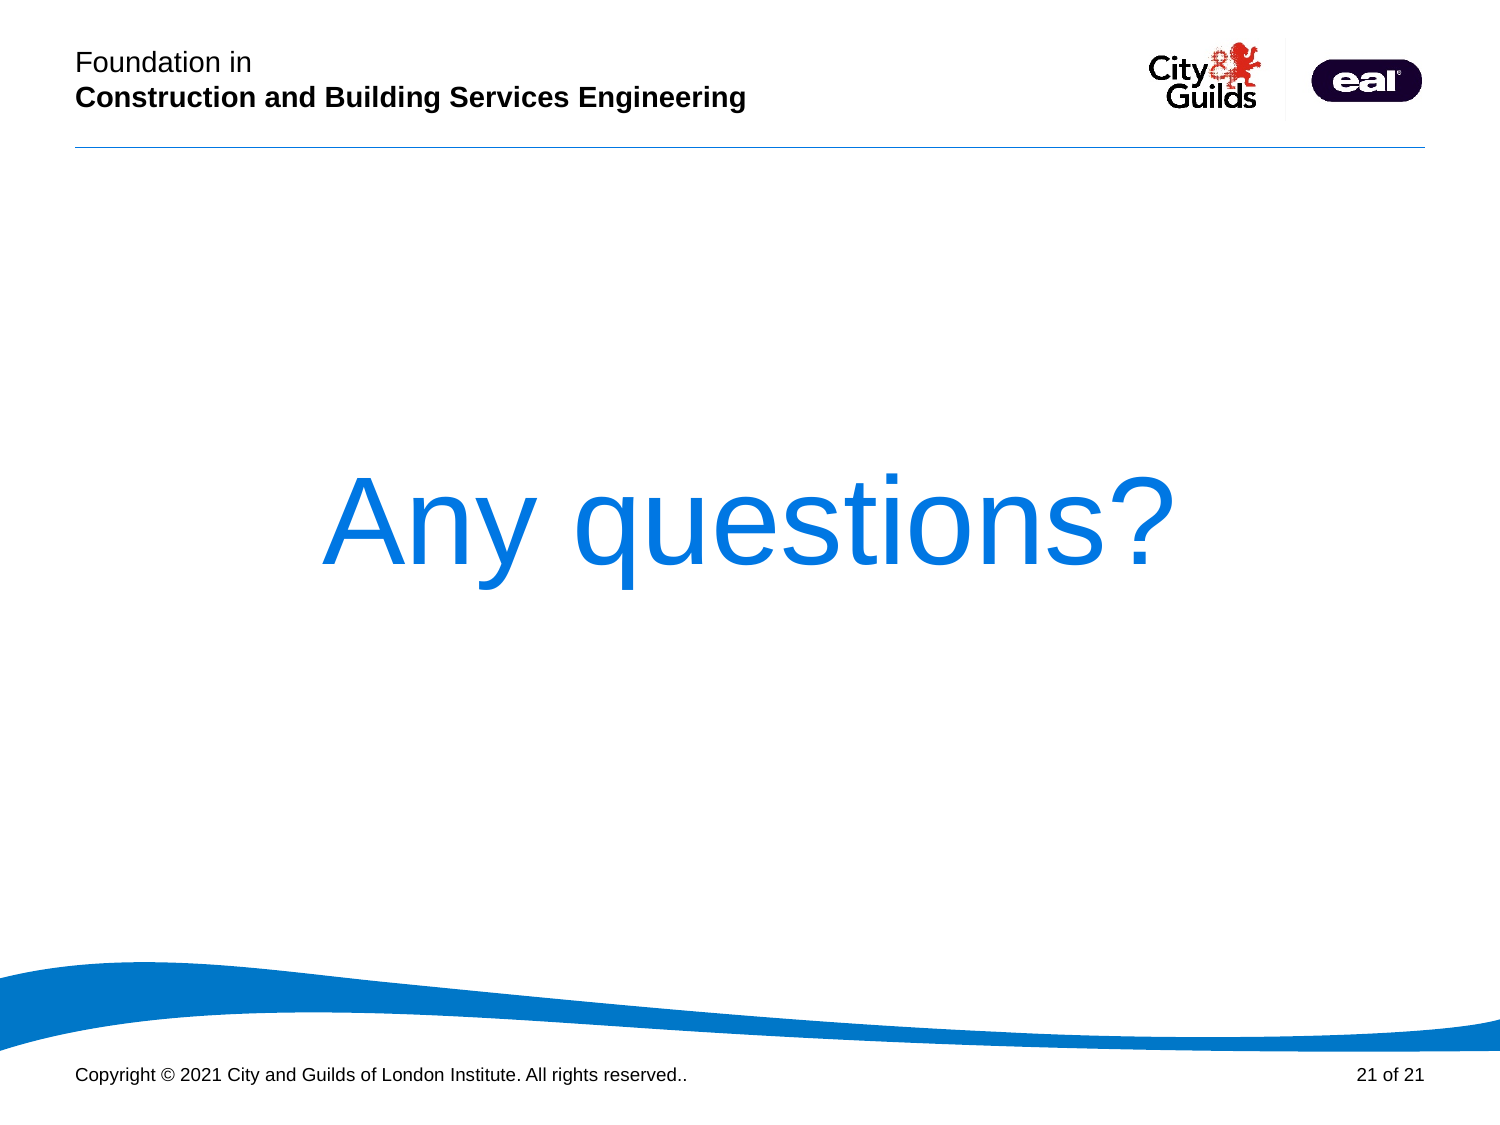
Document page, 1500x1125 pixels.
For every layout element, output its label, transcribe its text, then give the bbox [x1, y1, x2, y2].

picture [1149, 38, 1422, 121]
list Any questions? [74, 247, 1426, 946]
